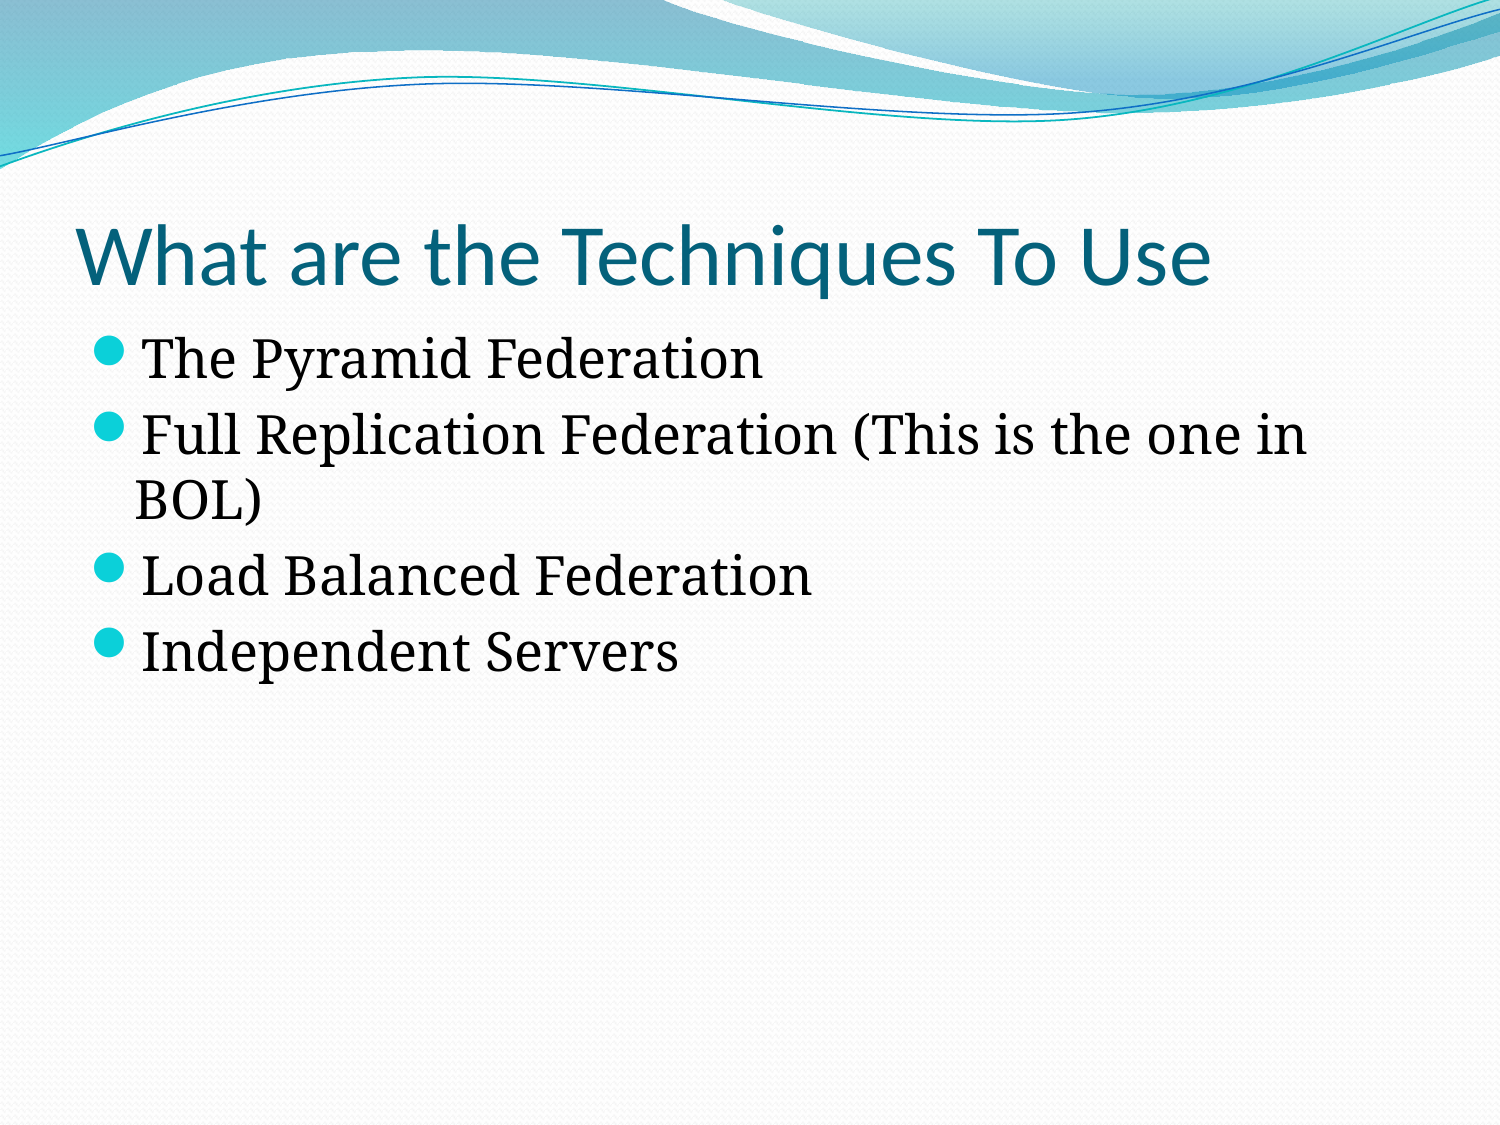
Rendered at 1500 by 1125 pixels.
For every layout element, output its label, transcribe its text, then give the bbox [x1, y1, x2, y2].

list The Pyramid Federation Full Replication Federation (This is the one in BOL) Load Balanced Federation Independent Servers [75, 317, 1425, 1038]
title What are the Techniques To Use [75, 115, 1425, 303]
